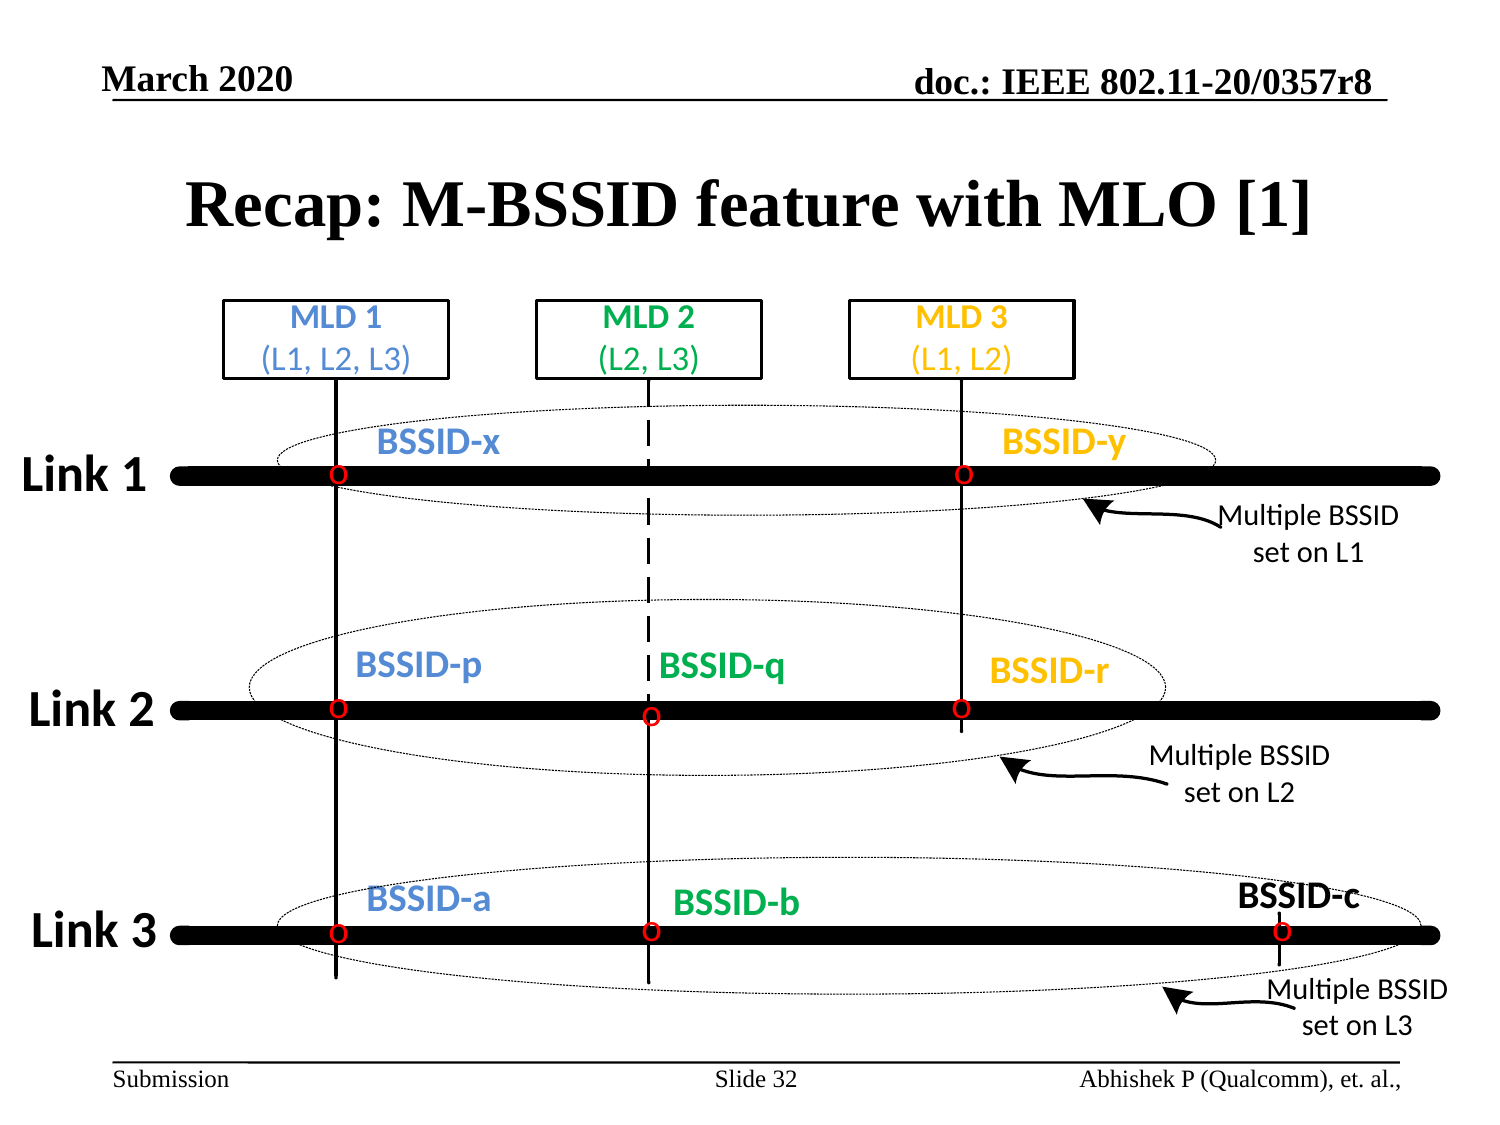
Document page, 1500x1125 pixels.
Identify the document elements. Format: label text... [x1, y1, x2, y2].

title Recap: M-BSSID feature with MLO [1] [112, 112, 1388, 285]
slide_number Slide 32 [712, 1061, 801, 1093]
footer Abhishek P (Qualcomm), et. al., [949, 1061, 1402, 1093]
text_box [16, 287, 1461, 1051]
